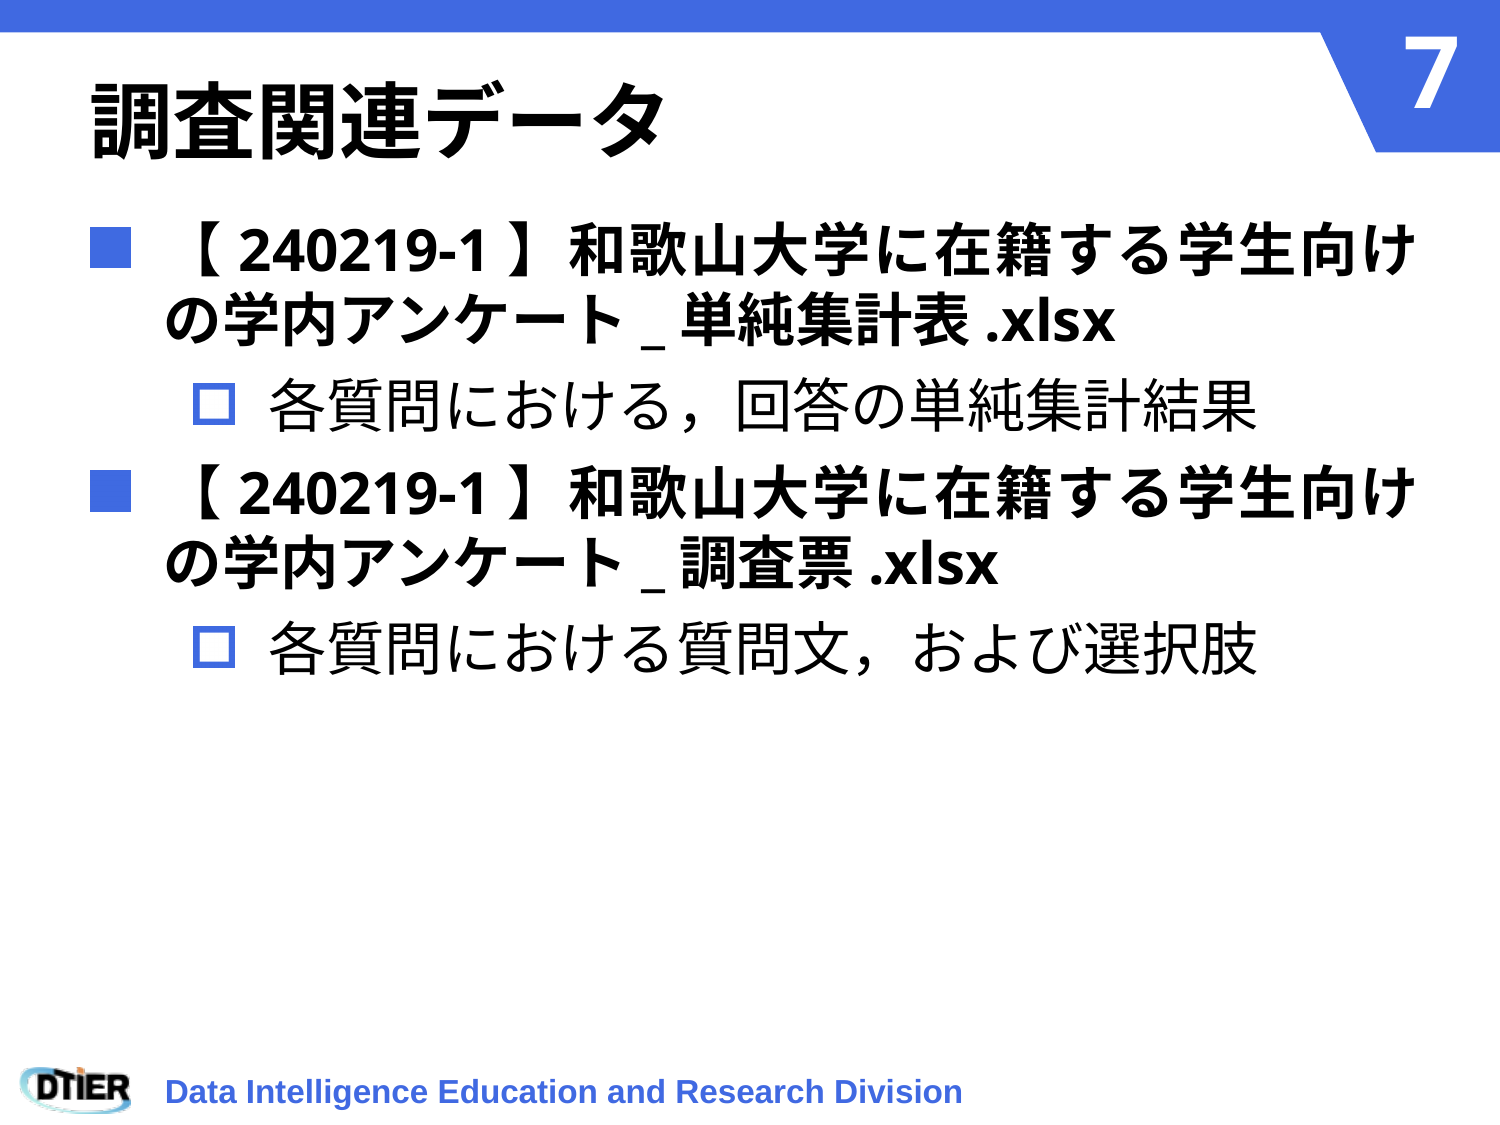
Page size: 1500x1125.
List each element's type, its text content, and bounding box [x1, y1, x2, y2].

title 調査関連データ [75, 59, 1397, 180]
list 【240219-1】和歌山大学に在籍する学生向けの学内アンケート_単純集計表.xlsx 各質問における，回答の単純集計結果 【240219-1】和歌山大学に在籍する学生向けの学内アンケート_調査票.xlsx 各質問における質問文，および選択肢 [75, 205, 1436, 1038]
picture [193, 383, 235, 425]
picture [193, 626, 235, 668]
picture [19, 1067, 131, 1114]
picture [90, 470, 131, 512]
picture [90, 227, 131, 268]
